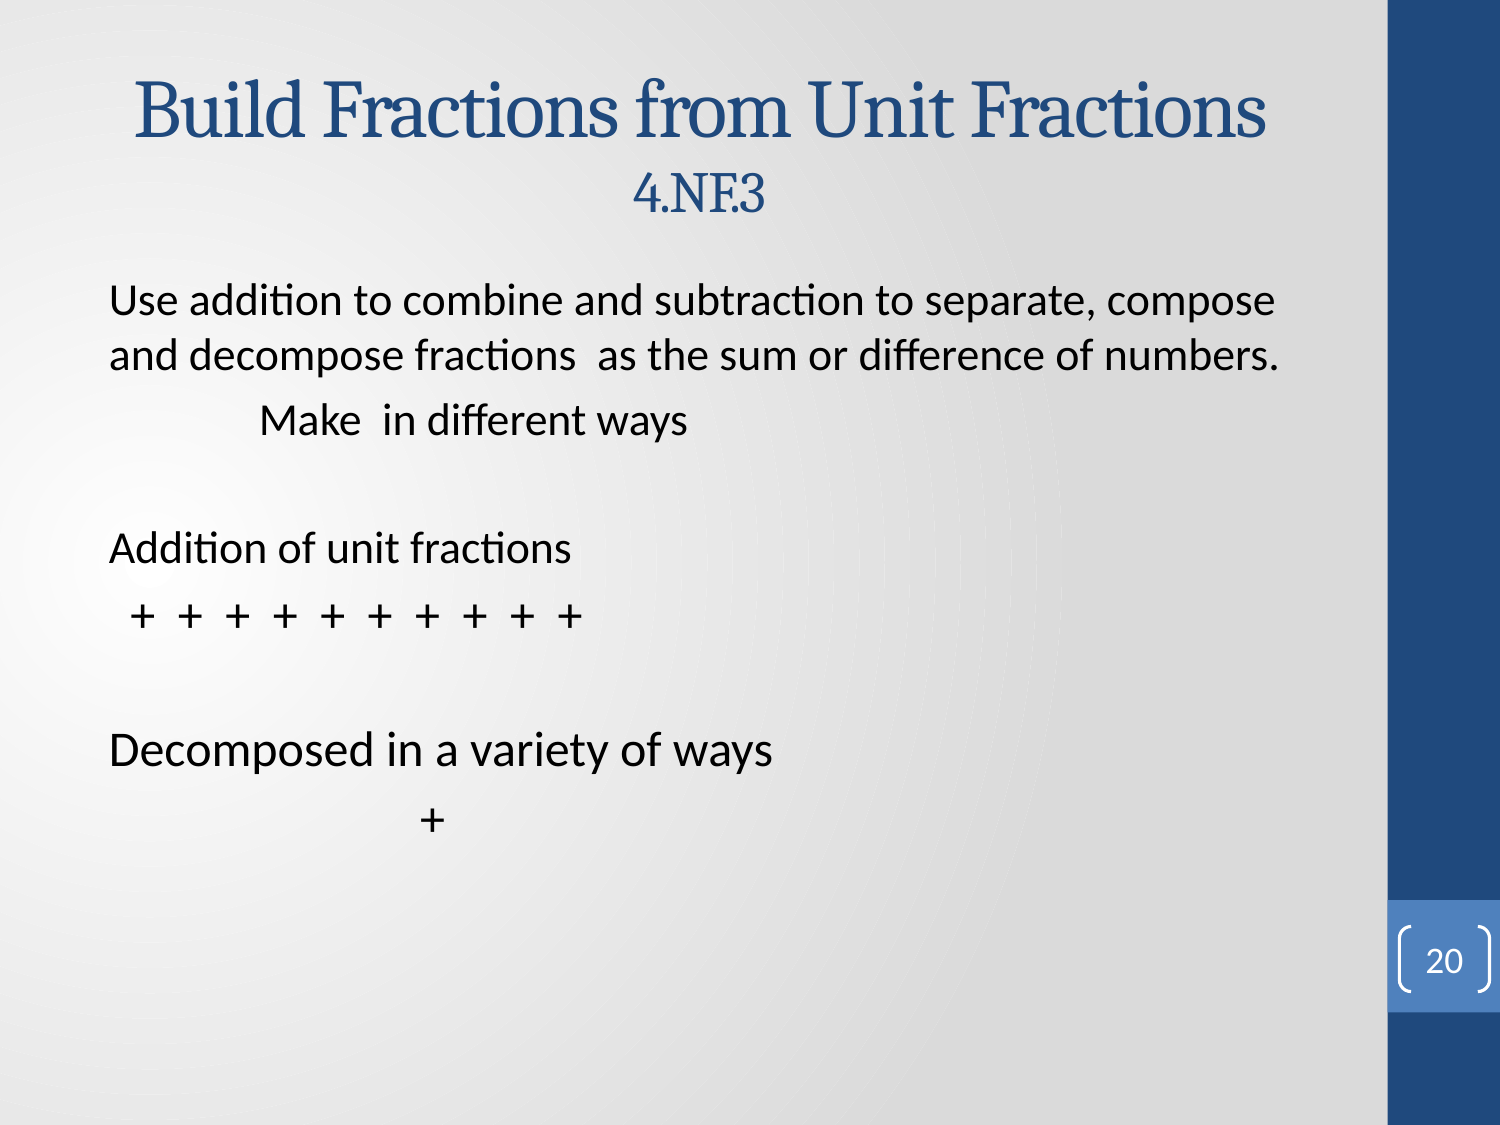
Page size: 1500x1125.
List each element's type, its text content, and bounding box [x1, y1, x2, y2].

title Build Fractions from Unit Fractions 4.NF.3 [75, 45, 1325, 233]
slide_number 20 [1397, 924, 1492, 994]
